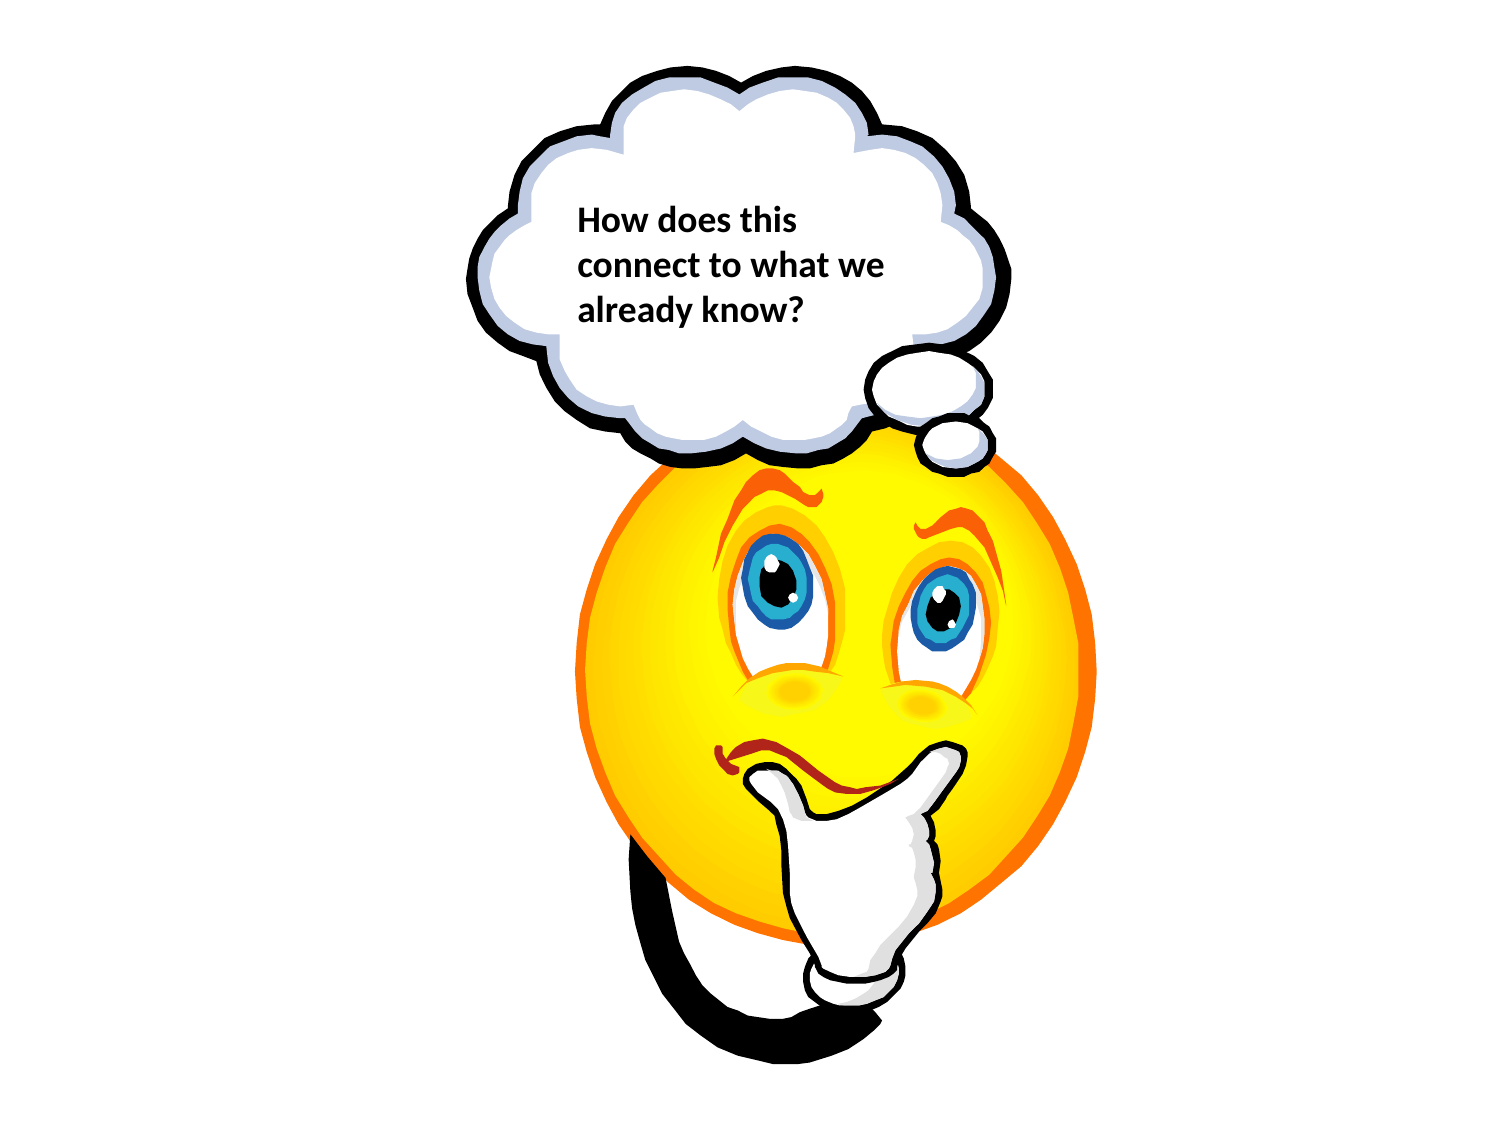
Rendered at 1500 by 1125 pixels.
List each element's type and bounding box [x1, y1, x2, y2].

list [462, 62, 1101, 1068]
